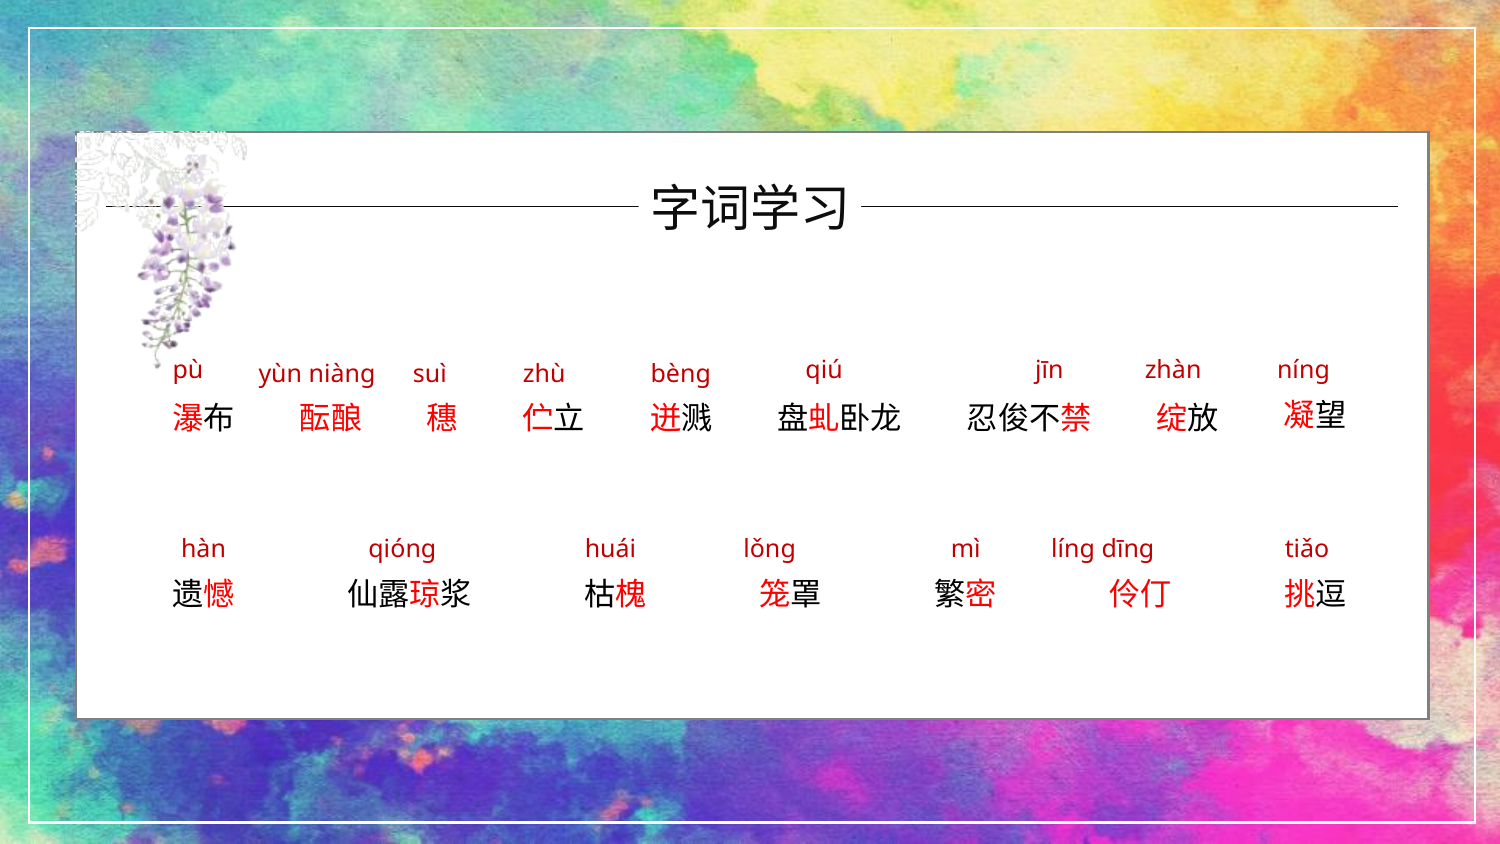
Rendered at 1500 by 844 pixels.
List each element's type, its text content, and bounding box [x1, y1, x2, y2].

text_box 枯槐 [573, 568, 659, 618]
text_box 遗憾 [161, 568, 246, 618]
text_box 字词学习 [638, 207, 862, 243]
text_box suì [401, 351, 459, 393]
text_box qiú [794, 348, 855, 390]
text_box 酝酿 [288, 393, 374, 442]
picture [0, 0, 1500, 844]
text_box 盘虬卧龙 [765, 393, 914, 442]
text_box 穗 [415, 393, 470, 442]
text_box bènɡ [639, 351, 723, 393]
text_box huái [573, 527, 648, 569]
text_box 笼罩 [748, 568, 834, 618]
text_box 仙露琼浆 [335, 568, 484, 618]
text_box 字词学习 [638, 171, 862, 206]
text_box lǒnɡ [732, 527, 808, 569]
text_box qiónɡ [357, 527, 448, 569]
text_box 伫立 [511, 393, 597, 442]
text_box 伶仃 [1098, 568, 1184, 618]
text_box tiǎo [1273, 527, 1341, 569]
text_box [28, 27, 1476, 824]
text_box nínɡ [1265, 348, 1342, 390]
text_box zhù [511, 351, 578, 393]
text_box 迸溅 [638, 393, 724, 442]
text_box hàn [169, 527, 238, 569]
text_box yùn niàng [274, 351, 388, 393]
text_box 绽放 [1145, 393, 1231, 442]
text_box 忍俊不禁 [955, 393, 1104, 442]
text_box 凝望 [1272, 389, 1358, 439]
text_box 挑逗 [1273, 568, 1358, 618]
text_box zhàn [1133, 348, 1213, 390]
text_box línɡ dīnɡ [1040, 527, 1167, 569]
text_box 瀑布 [161, 394, 246, 442]
text_box mì [939, 527, 993, 569]
text_box jīn [1024, 348, 1076, 390]
text_box 繁密 [923, 568, 1009, 618]
